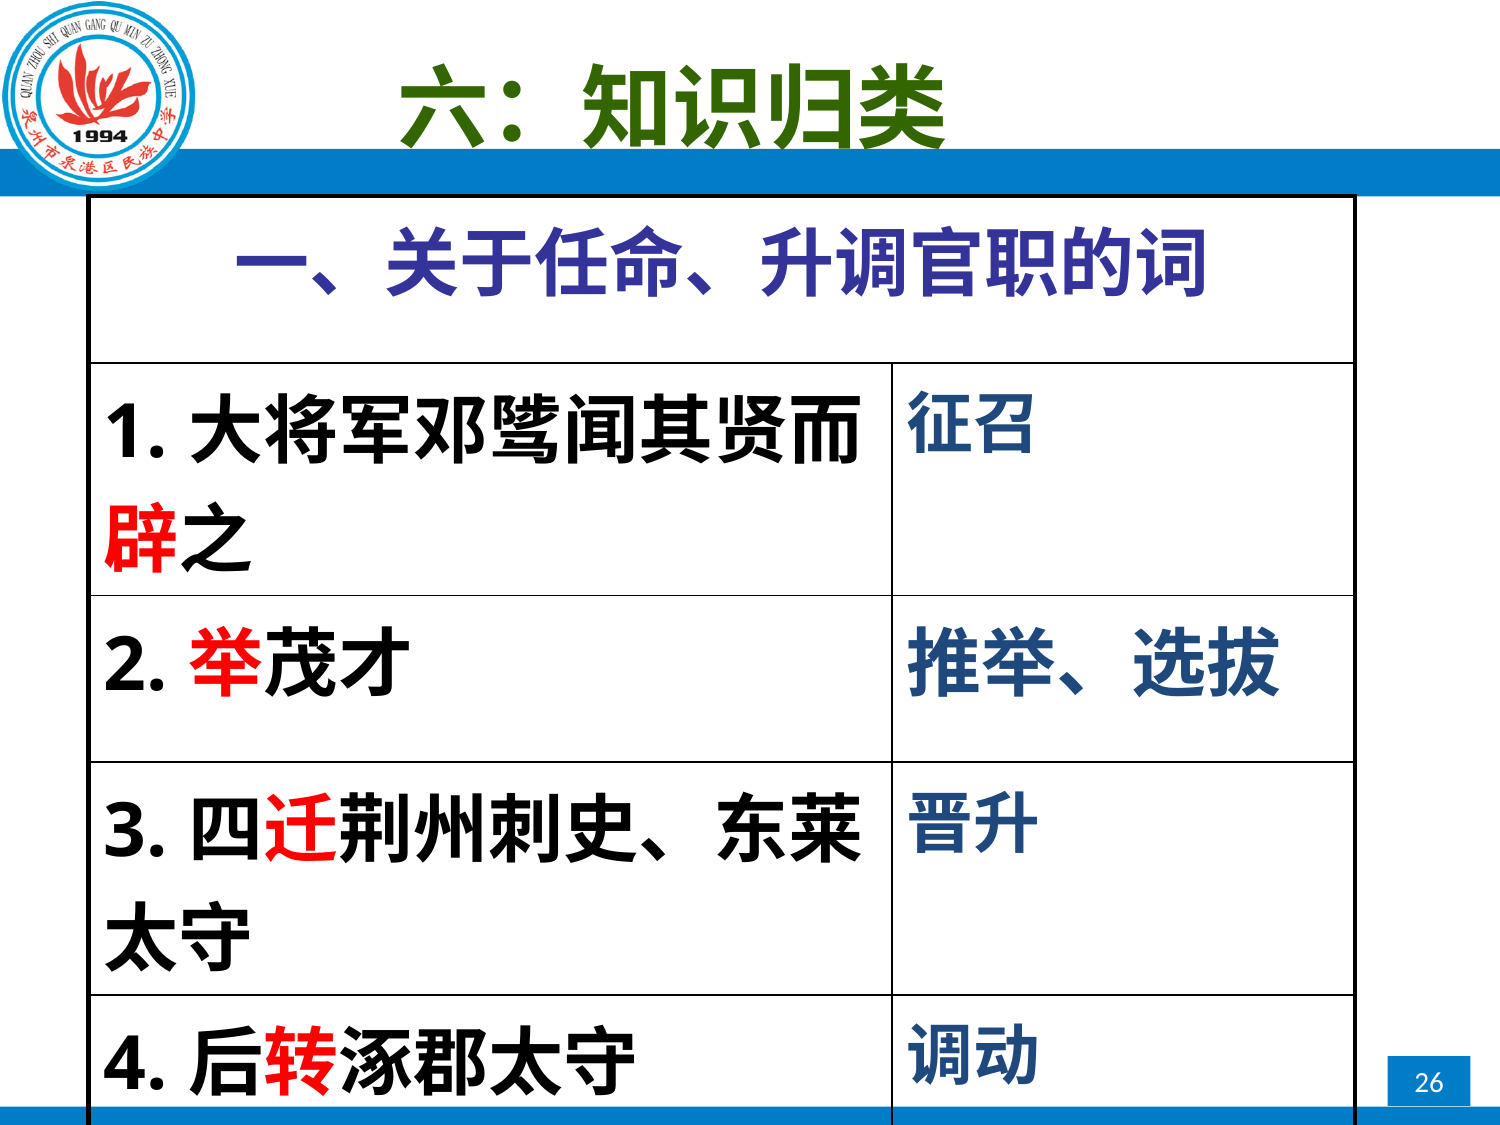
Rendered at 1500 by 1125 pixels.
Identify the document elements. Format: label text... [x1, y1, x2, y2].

table_cell 调动 [893, 996, 1353, 1125]
picture [110, 1, 195, 79]
picture [9, 6, 189, 186]
table_cell 征召 [893, 364, 1353, 595]
table_cell 晋升 [893, 763, 1353, 994]
table_cell 推举、选拔 [893, 596, 1353, 761]
table_header 一、关于任命、升调官职的词 [91, 198, 1353, 362]
table_cell 4.后转涿郡太守 [91, 996, 891, 1125]
picture [120, 114, 195, 191]
picture [2, 107, 78, 191]
picture [2, 1, 88, 86]
text_box 六：知识归类 [265, 42, 1081, 149]
table_cell 3.四迁荆州刺史、东莱太守 [91, 763, 891, 994]
table_cell 2.举茂才 [91, 596, 891, 761]
table_cell 1.大将军邓骘闻其贤而辟之 [91, 364, 891, 595]
